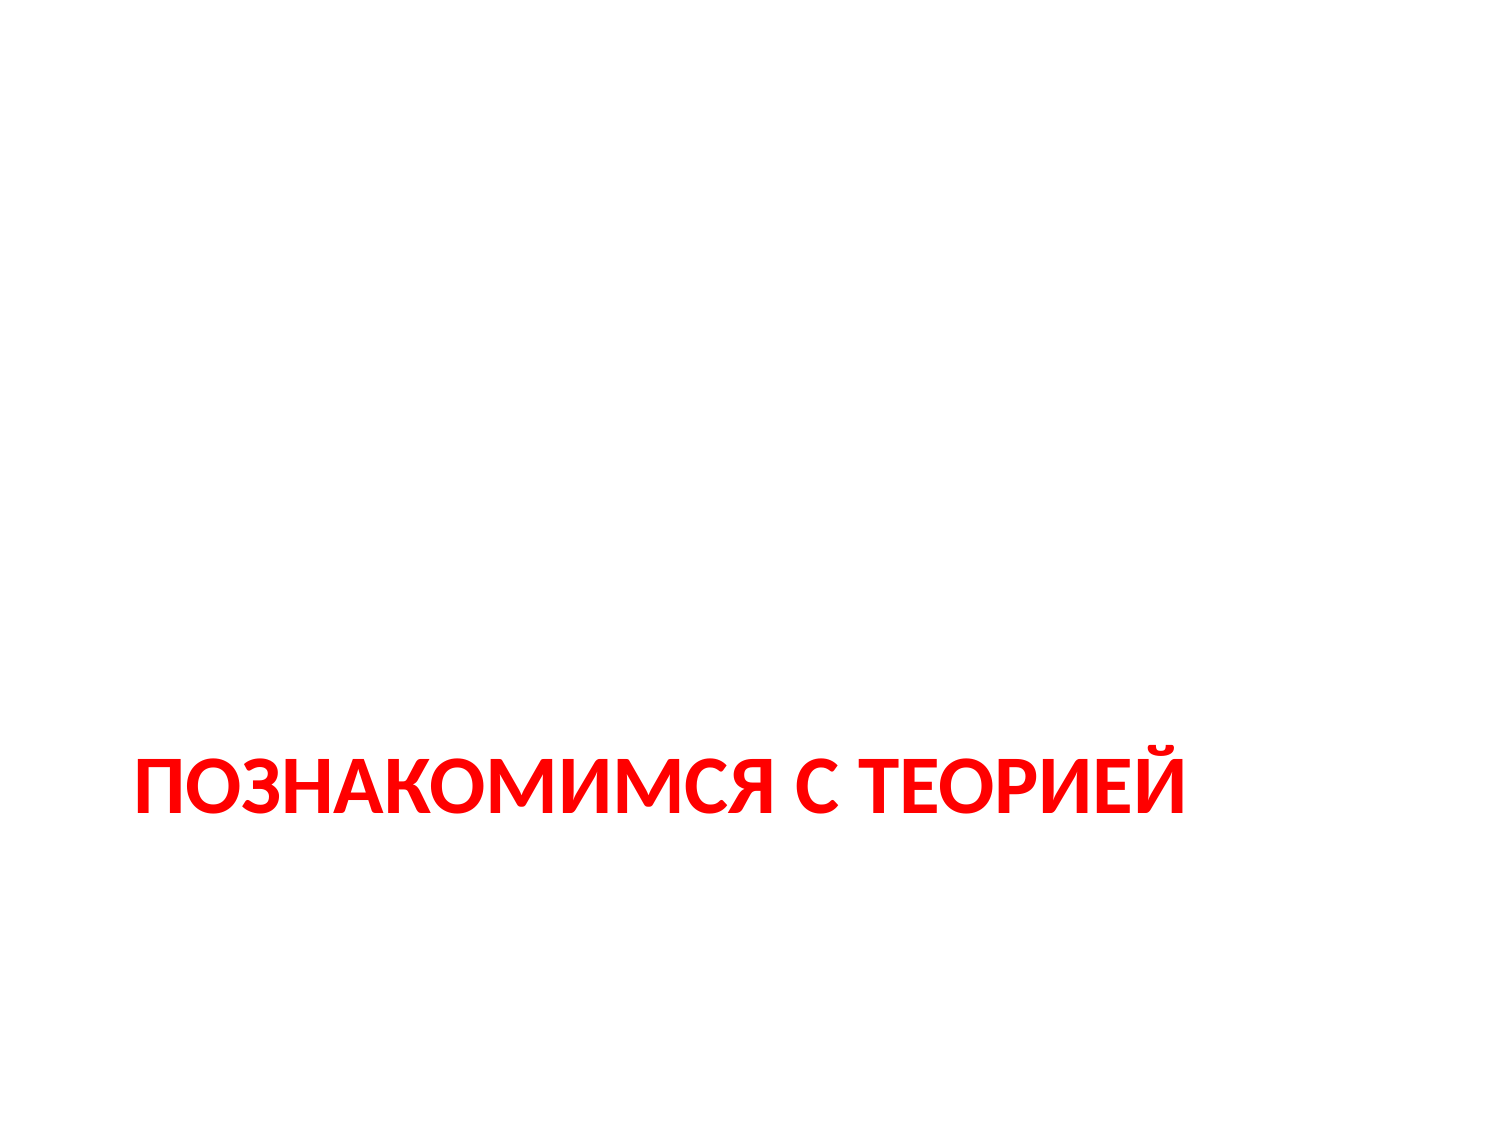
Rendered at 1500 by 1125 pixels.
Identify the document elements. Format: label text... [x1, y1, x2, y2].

title Познакомимся с теорией [118, 722, 1394, 947]
